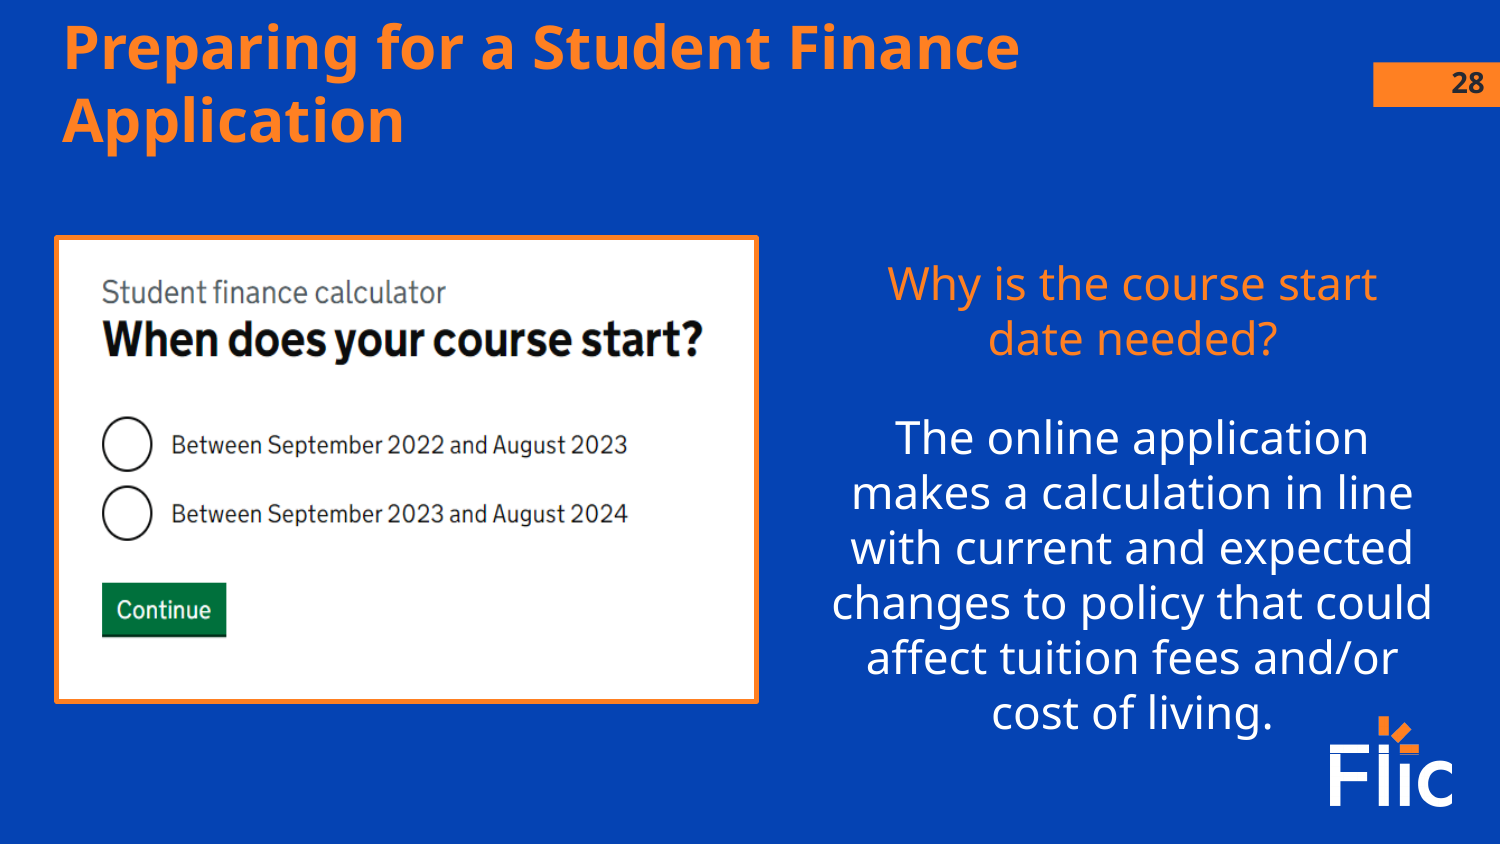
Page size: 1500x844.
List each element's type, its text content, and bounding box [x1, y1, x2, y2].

title Preparing for a Student Finance Application [47, 39, 1336, 125]
text_box Why is the course start date needed? [833, 240, 1432, 380]
picture [58, 239, 755, 700]
text_box The online application makes a calculation in line with current and expected changes to policy that could affect tuition fees and/or cost of living. [809, 393, 1456, 754]
picture [1330, 754, 1452, 807]
slide_number 28 [1410, 49, 1500, 115]
